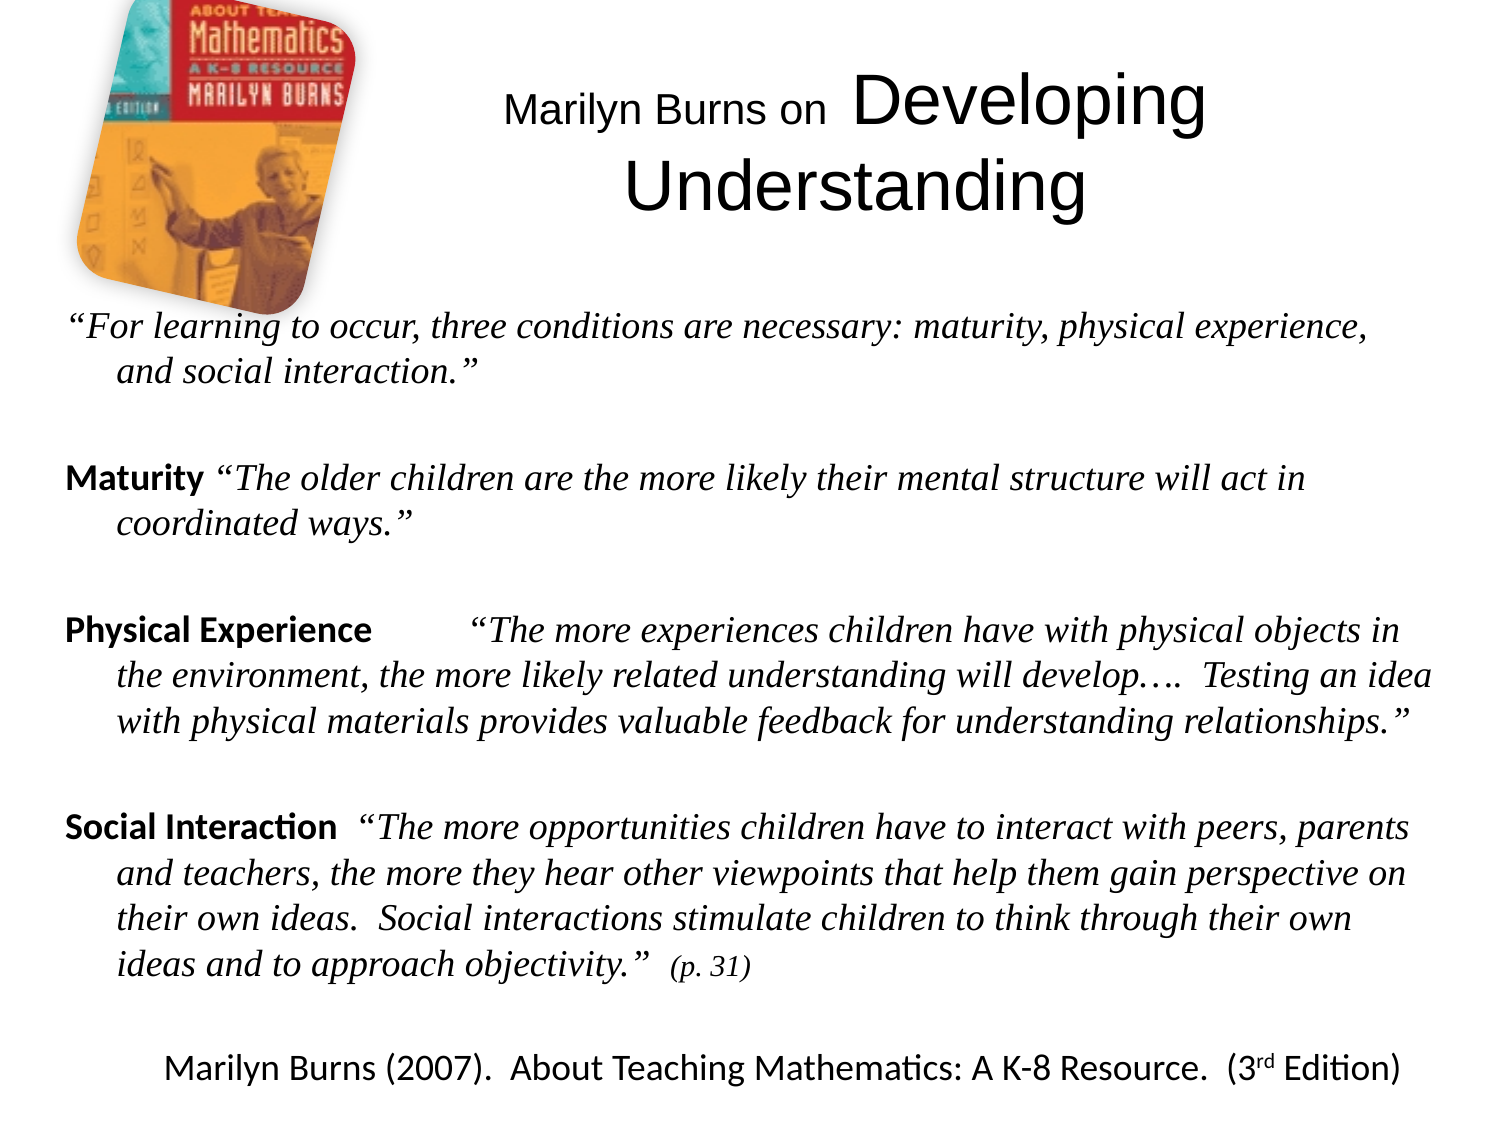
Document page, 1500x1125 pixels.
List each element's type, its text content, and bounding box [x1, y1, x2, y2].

list “For learning to occur, three conditions are necessary: maturity, physical experience, and social interaction.” Maturity “The older children are the more likely their mental structure will act in coordinated ways.” Physical Experience “The more experiences children have with physical objects in the environment, the more likely related understanding will develop…. Testing an idea with physical materials provides valuable feedback for understanding relationships.” Social Interaction “The more opportunities children have to interact with peers, parents and teachers, the more they hear other viewpoints that help them gain perspective on their own ideas. Social interactions stimulate children to think through their own ideas and to approach objectivity.” (p. 31) [50, 292, 1450, 1036]
picture [76, 0, 356, 315]
text_box Marilyn Burns (2007). About Teaching Mathematics: A K-8 Resource. (3rd Edition) [148, 1035, 1417, 1125]
title Marilyn Burns on Developing Understanding [337, 45, 1425, 233]
